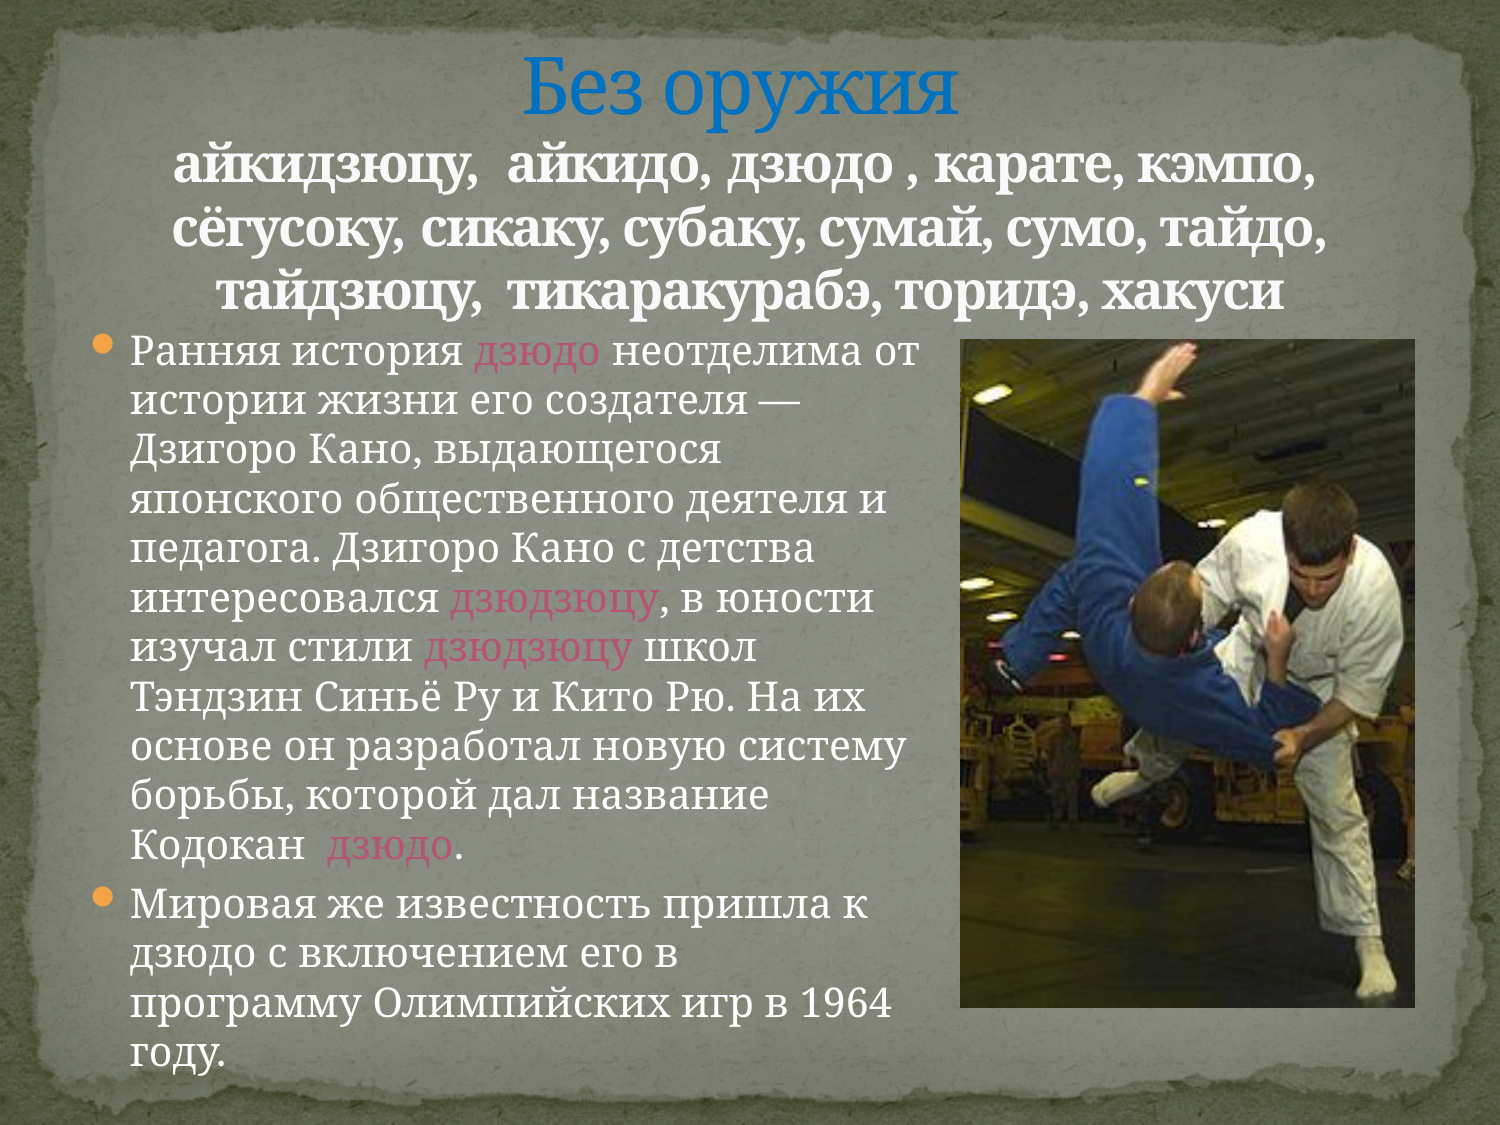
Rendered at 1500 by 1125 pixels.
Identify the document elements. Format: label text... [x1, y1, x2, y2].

list Ранняя история дзюдо неотделима от истории жизни его создателя — Дзигоро Кано, выдающегося японского общественного деятеля и педагога. Дзигоро Кано с детства интересовался дзюдзюцу, в юности изучал стили дзюдзюцу школ Тэндзин Синьё Ру и Кито Рю. На их основе он разработал новую систему борьбы, которой дал название Кодокан дзюдо. Мировая же известность пришла к дзюдо с включением его в программу Олимпийских игр в 1964 году. [75, 316, 938, 1102]
title Без оружия айкидзюцу, айкидо, дзюдо , карате, кэмпо, сёгусоку, сикаку, субаку, сумай, сумо, тайдо, тайдзюцу, тикаракурабэ, торидэ, хакуси [74, 24, 1425, 329]
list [962, 341, 1414, 1007]
